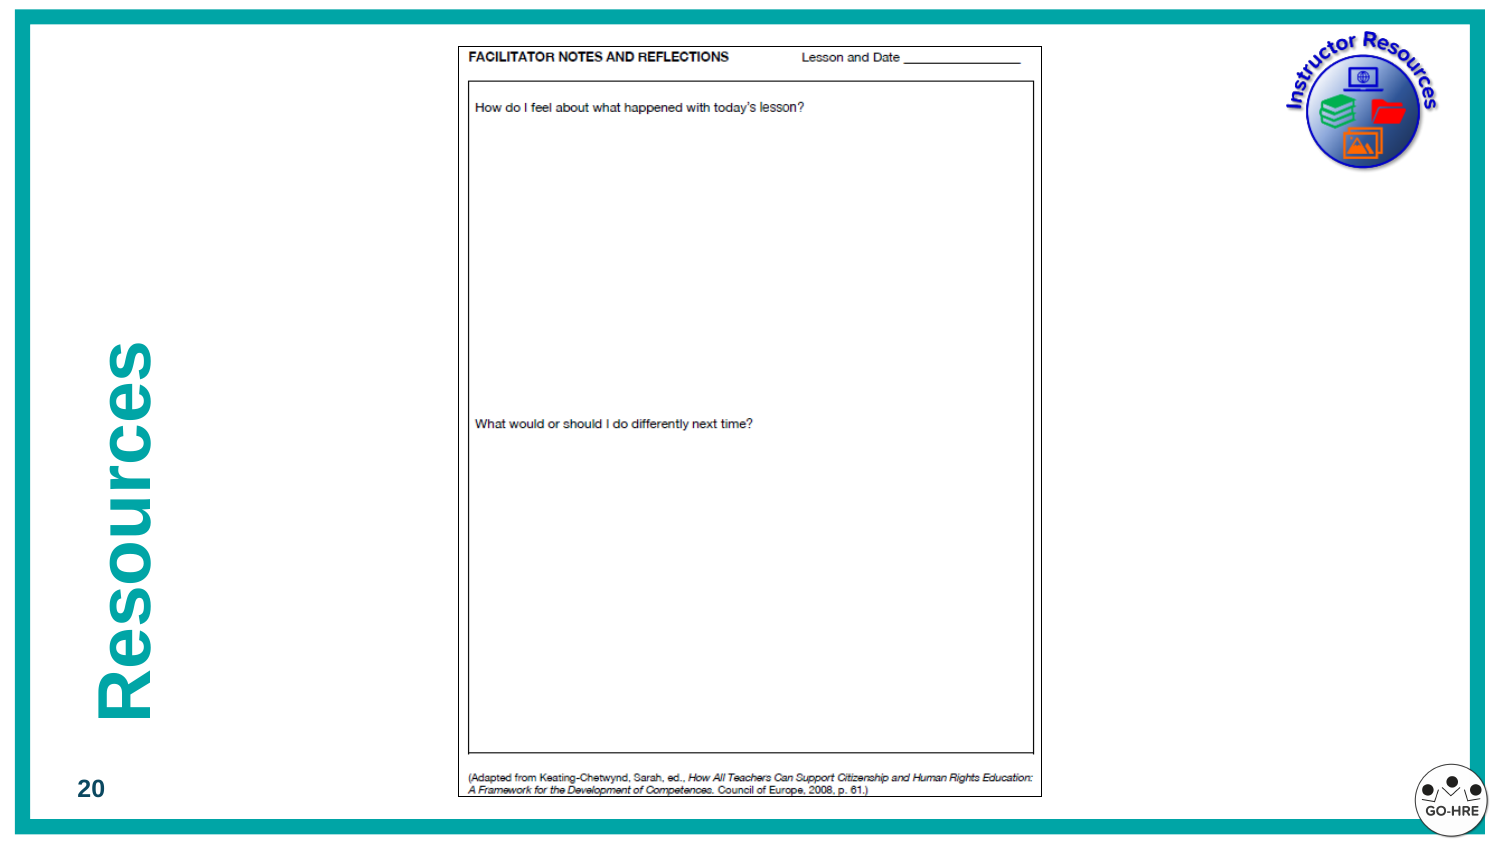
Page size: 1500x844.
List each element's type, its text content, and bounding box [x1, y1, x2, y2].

slide_number 20 [30, 755, 121, 820]
picture [458, 46, 1042, 798]
picture [1285, 30, 1441, 181]
picture [1414, 763, 1490, 839]
title Resources [30, 189, 181, 739]
